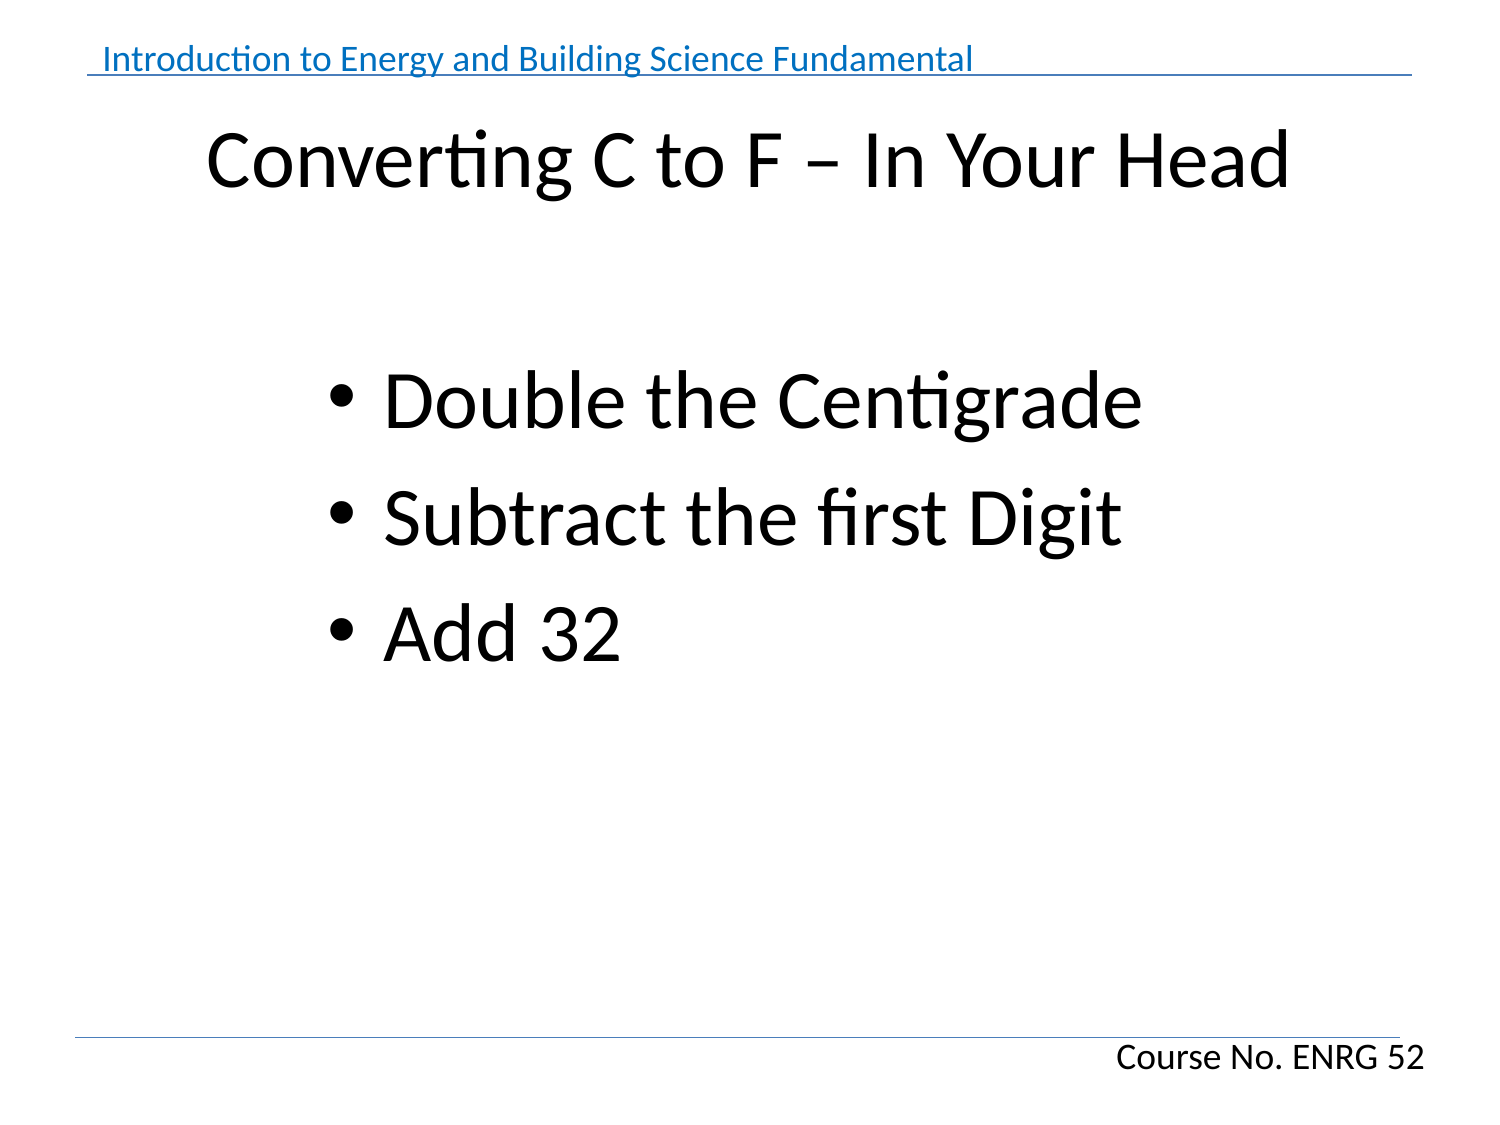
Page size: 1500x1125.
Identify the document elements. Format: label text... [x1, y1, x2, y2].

title Converting C to F – In Your Head [75, 45, 1425, 263]
list Double the Centigrade Subtract the first Digit Add 32 [312, 337, 1250, 750]
